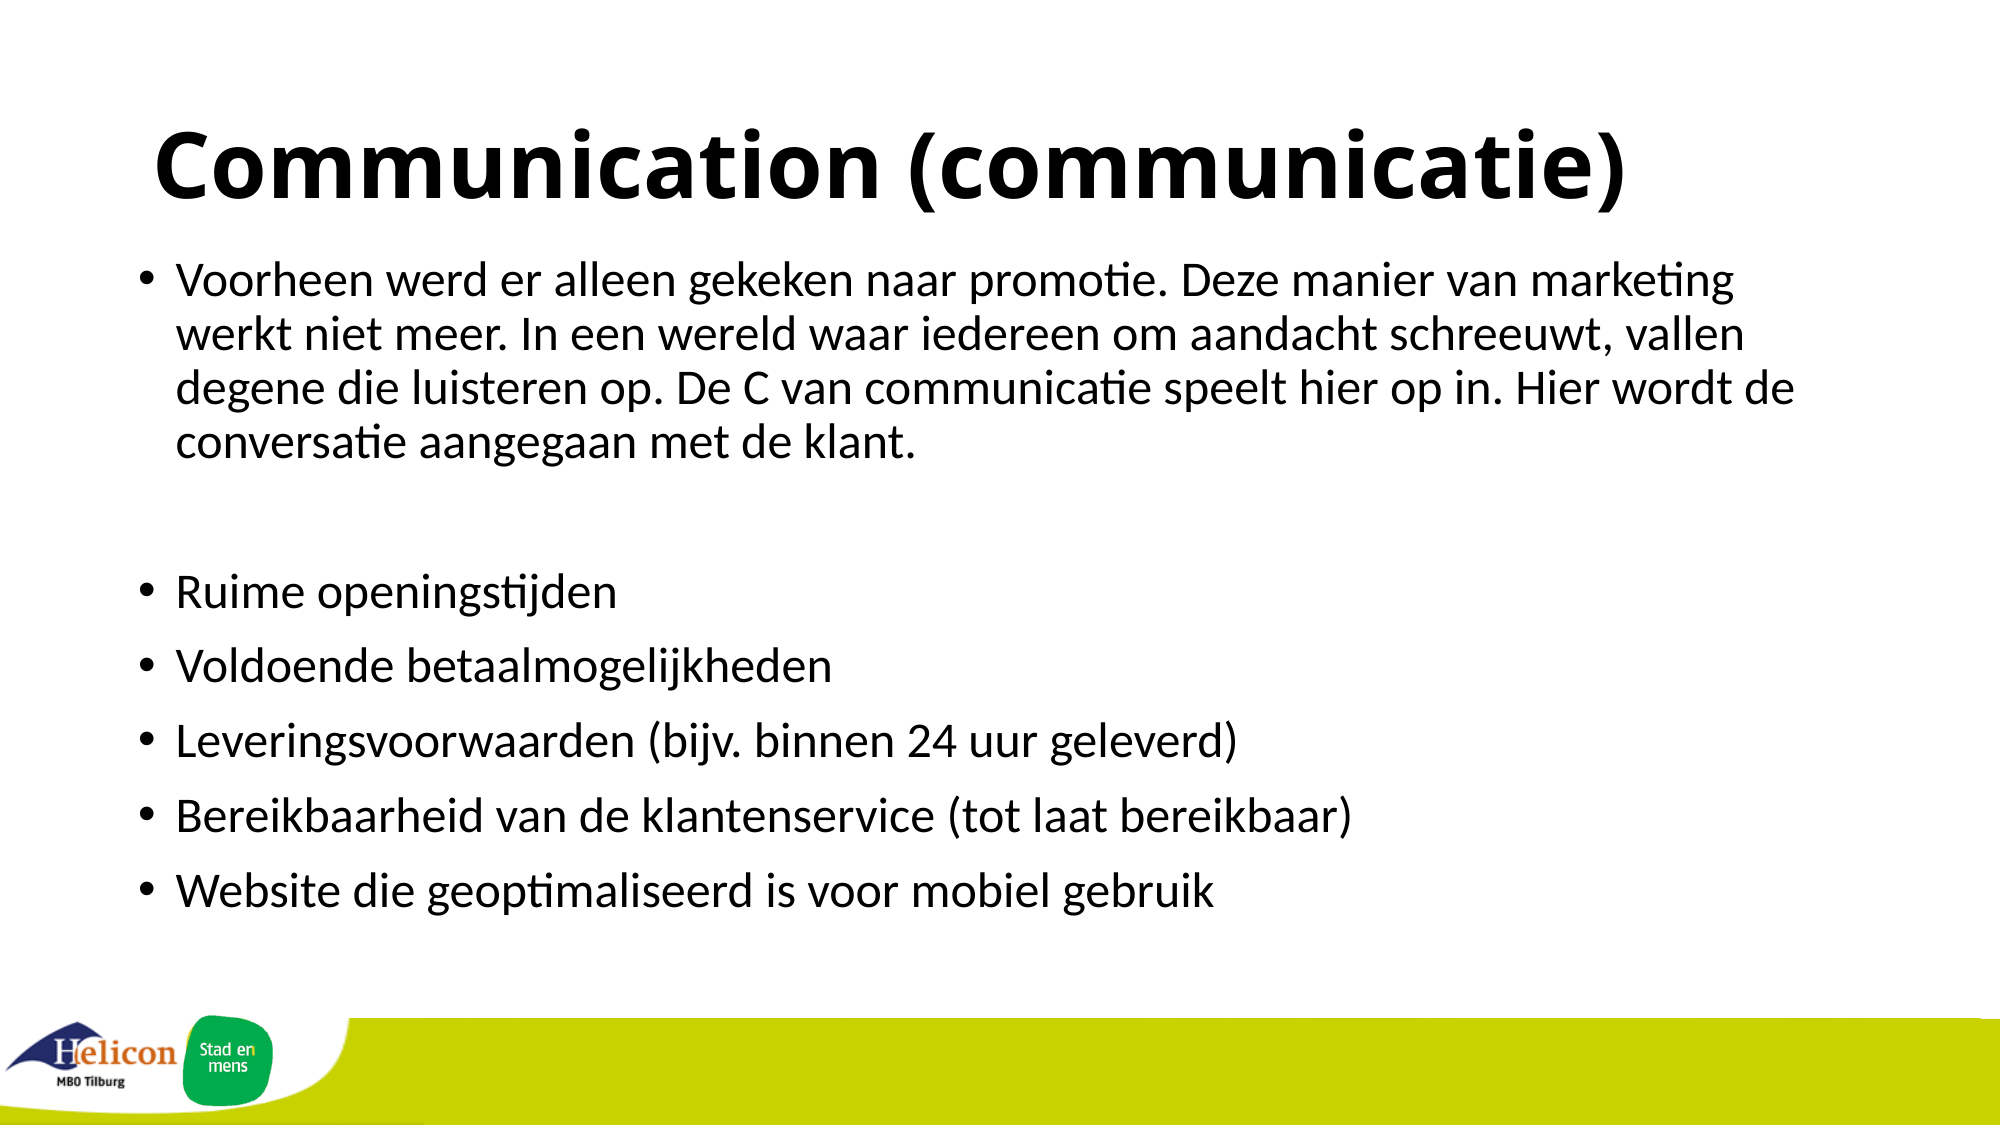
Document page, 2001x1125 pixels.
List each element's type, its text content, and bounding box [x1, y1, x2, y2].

list Voorheen werd er alleen gekeken naar promotie. Deze manier van marketing werkt niet meer. In een wereld waar iedereen om aandacht schreeuwt, vallen degene die luisteren op. De C van communicatie speelt hier op in. Hier wordt de conversatie aangegaan met de klant. Ruime openingstijden Voldoende betaalmogelijkheden Leveringsvoorwaarden (bijv. binnen 24 uur geleverd) Bereikbaarheid van de klantenservice (tot laat bereikbaar) Website die geoptimaliseerd is voor mobiel gebruik [122, 245, 1849, 960]
title Communication (communicatie) [137, 59, 1863, 278]
picture [0, 1013, 424, 1125]
